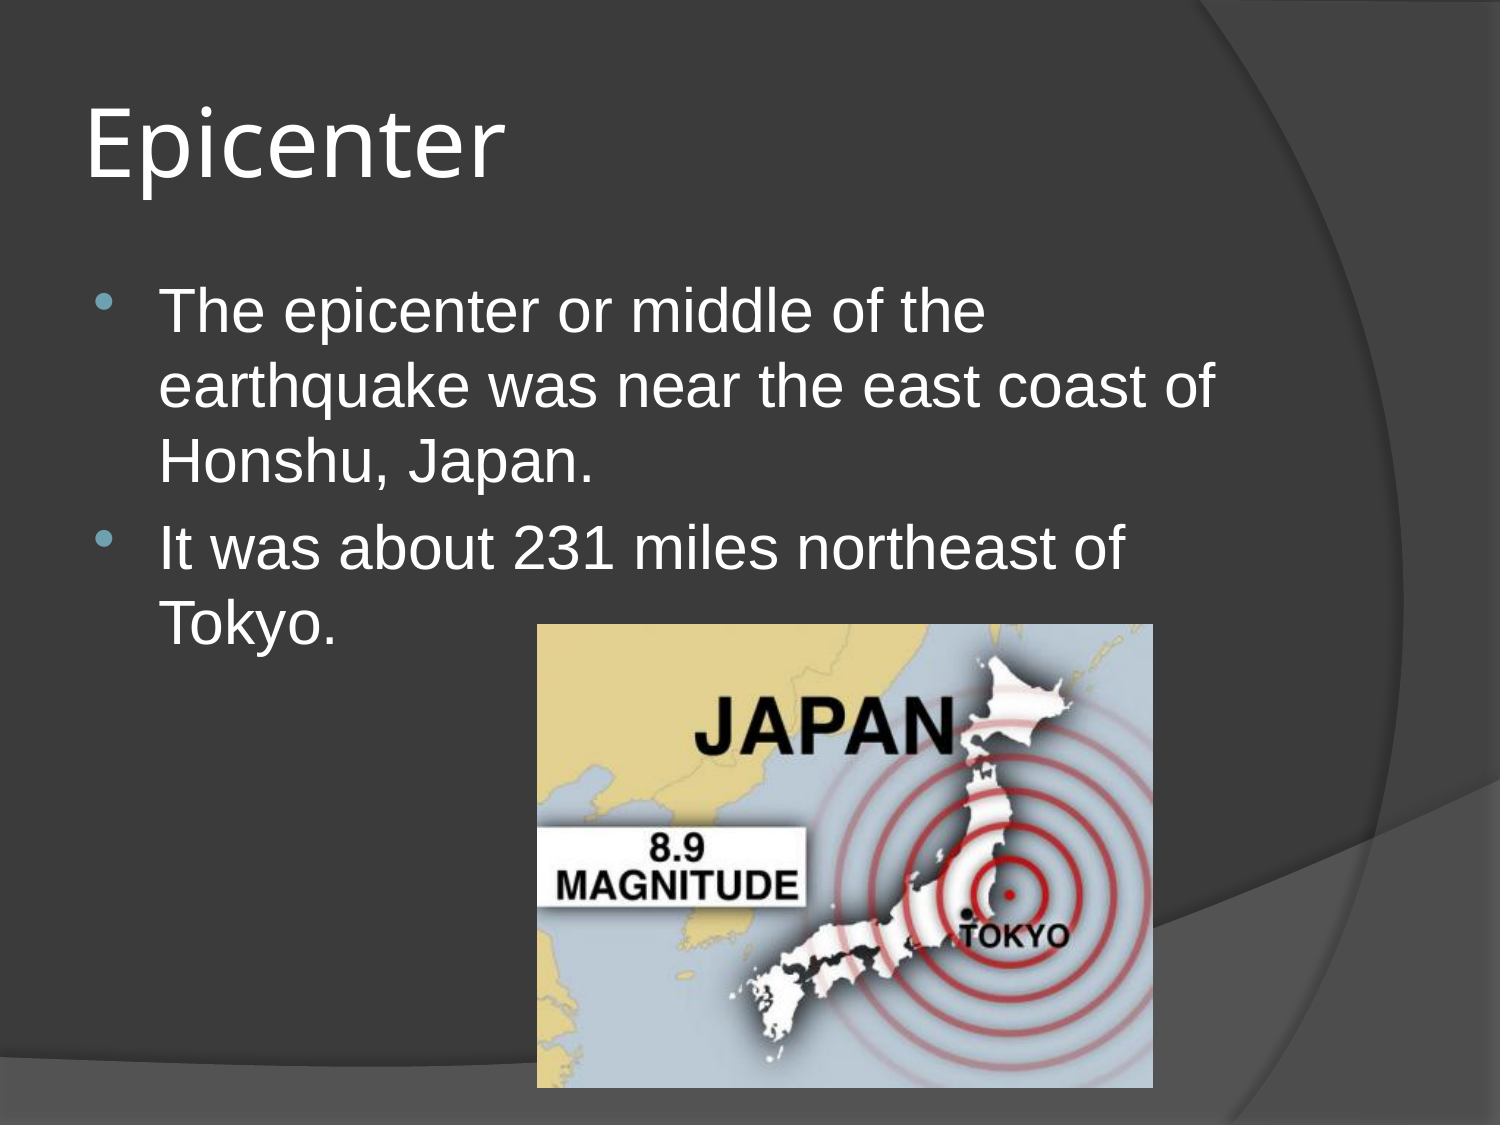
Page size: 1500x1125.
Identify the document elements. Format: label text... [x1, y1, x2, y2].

picture [537, 624, 1153, 1088]
list The epicenter or middle of the earthquake was near the east coast of Honshu, Japan. It was about 231 miles northeast of Tokyo. [75, 262, 1300, 1005]
title Epicenter [75, 45, 1300, 233]
